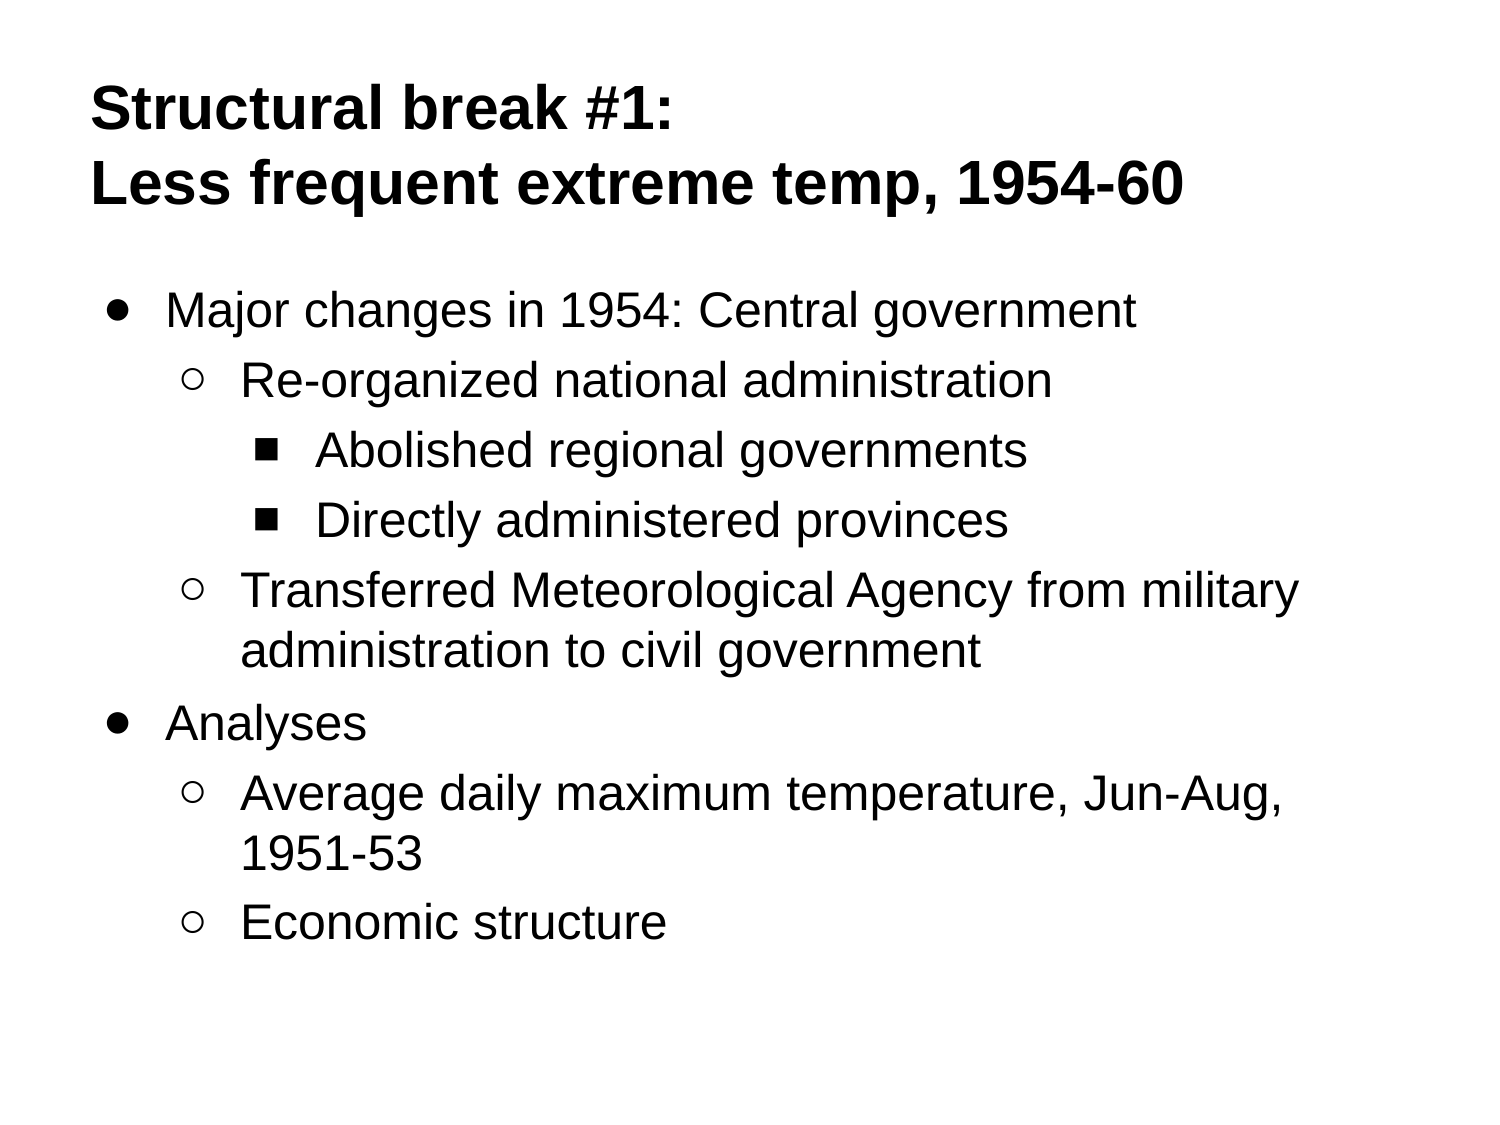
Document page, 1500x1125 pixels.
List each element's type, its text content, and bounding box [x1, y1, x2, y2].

list Major changes in 1954: Central government Re-organized national administration Abolished regional governments Directly administered provinces Transferred Meteorological Agency from military administration to civil government Analyses Average daily maximum temperature, Jun-Aug, 1951-53 Economic structure [75, 262, 1425, 1078]
title Structural break #1: Less frequent extreme temp, 1954-60 [75, 45, 1425, 233]
